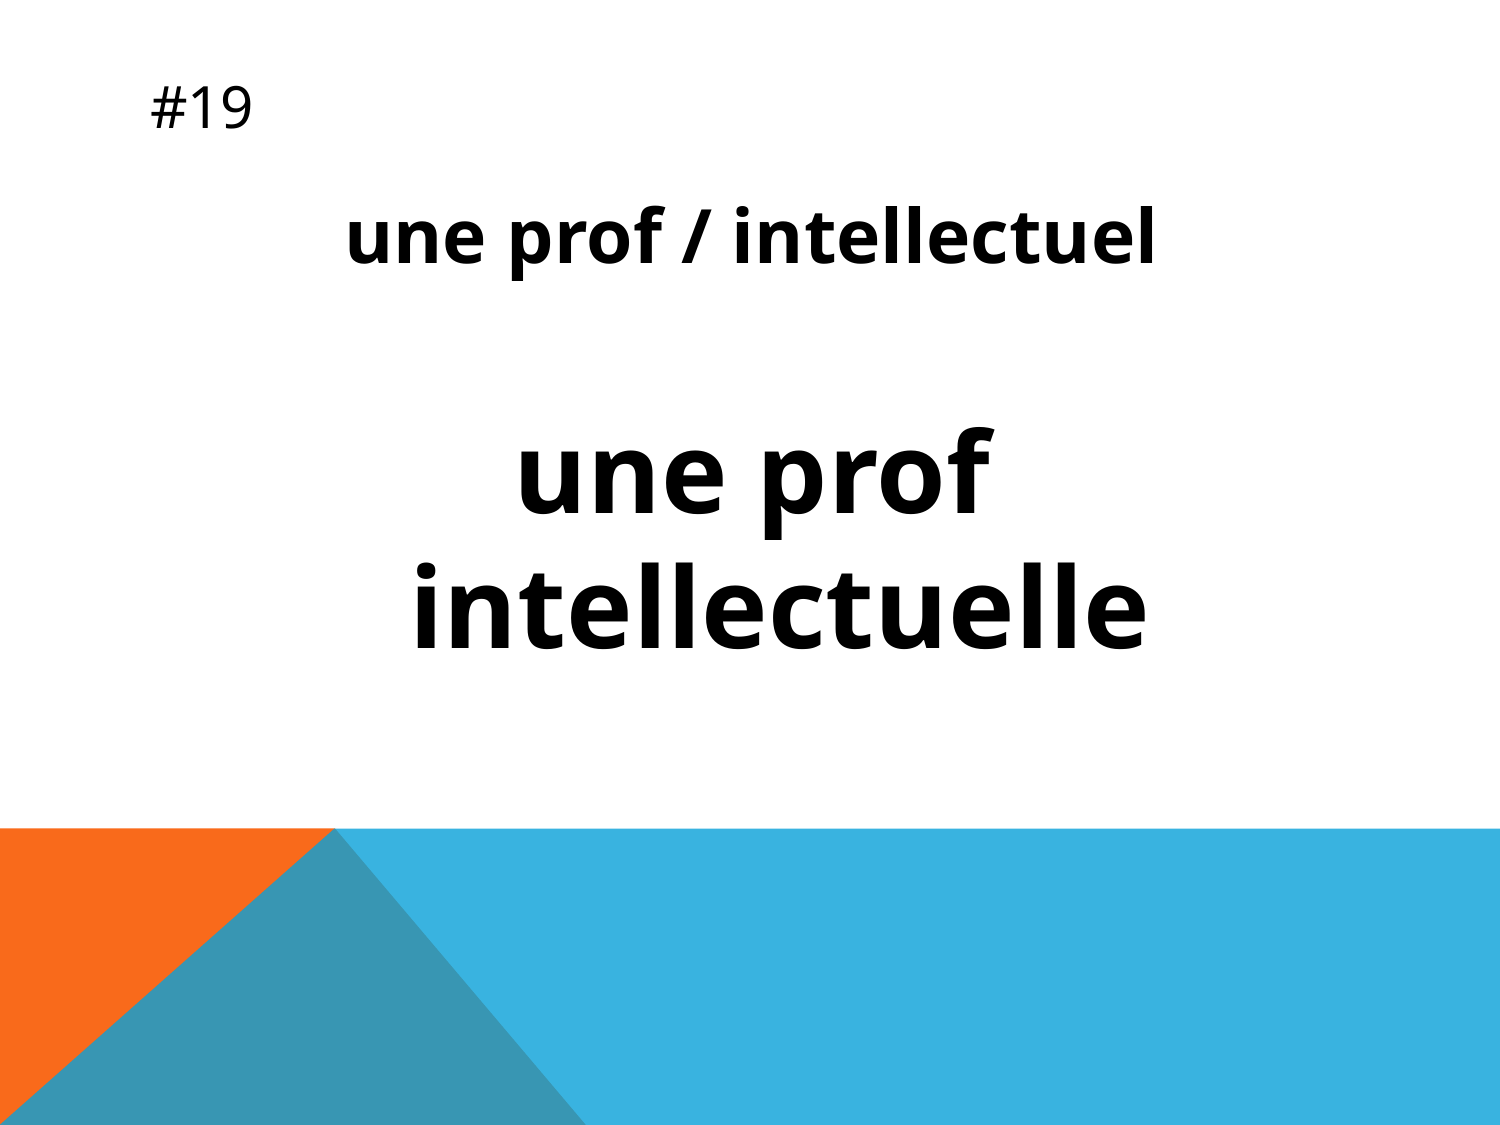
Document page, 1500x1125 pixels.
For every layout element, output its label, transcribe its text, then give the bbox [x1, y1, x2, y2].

list une prof / intellectuel une prof intellectuelle [135, 180, 1369, 768]
title #19 [135, 60, 1369, 150]
